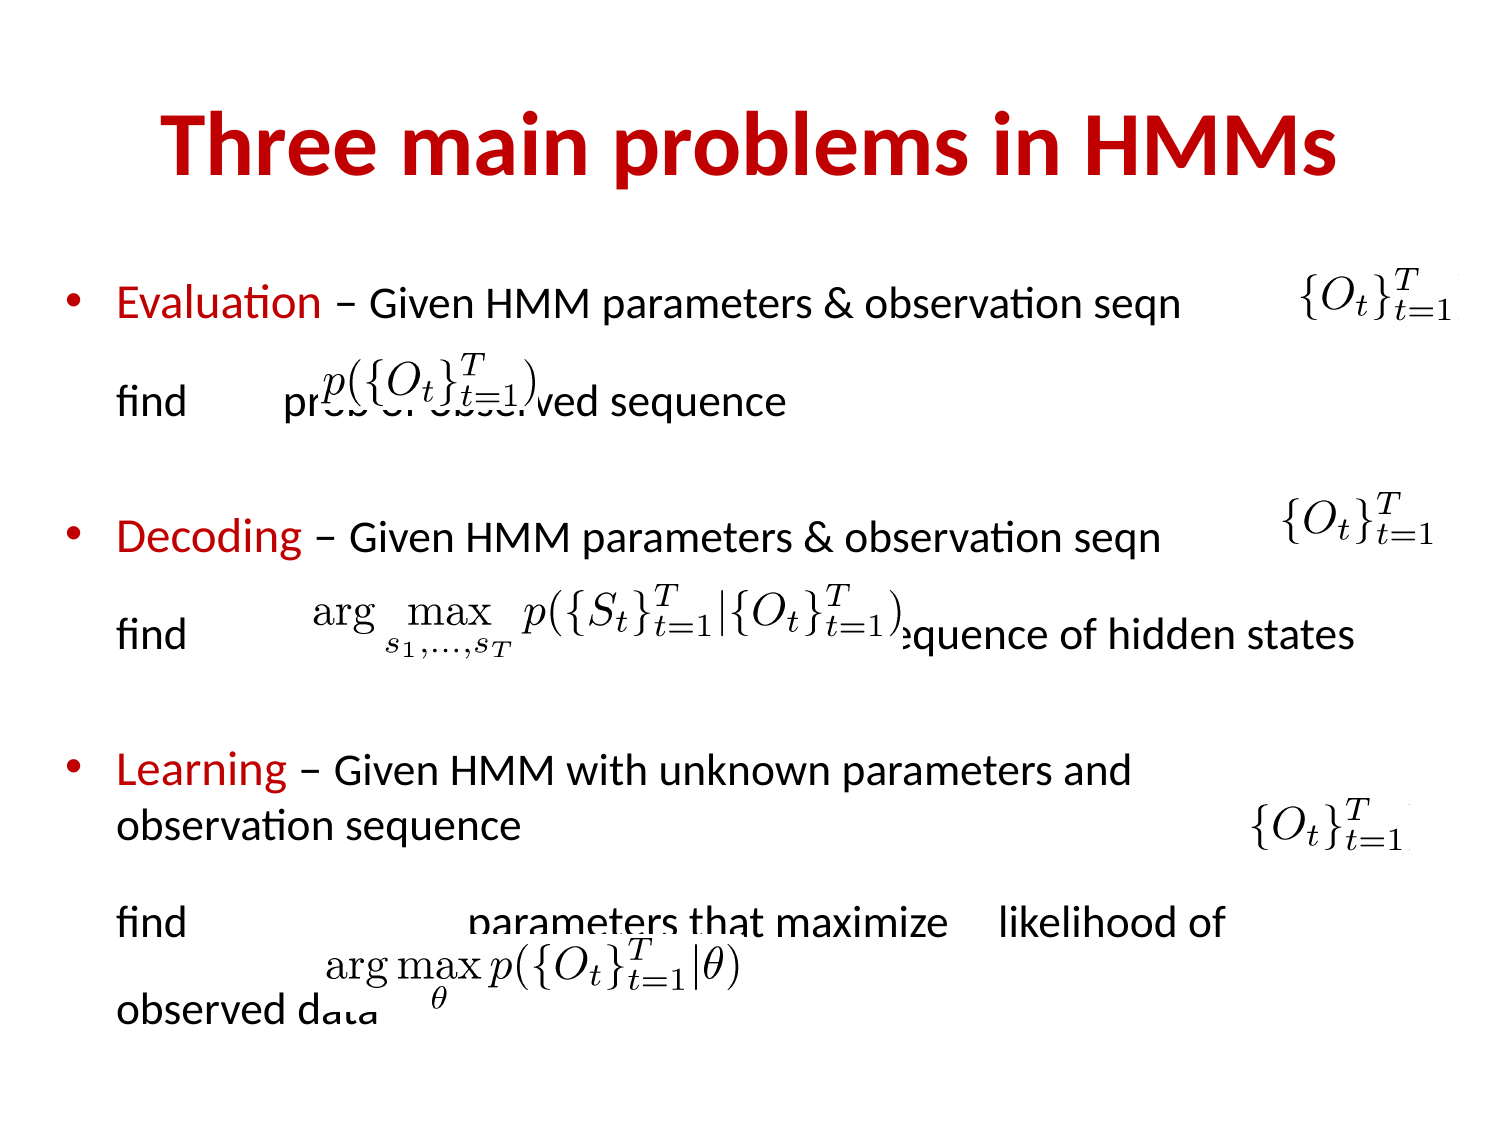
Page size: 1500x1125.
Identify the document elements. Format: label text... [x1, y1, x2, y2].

title Three main problems in HMMs [75, 45, 1425, 233]
picture [1244, 767, 1410, 894]
picture [1274, 462, 1441, 588]
picture [312, 580, 903, 664]
picture [324, 934, 742, 1013]
picture [1292, 238, 1459, 364]
picture [317, 349, 538, 410]
list Evaluation – Given HMM parameters & observation seqn find prob of observed sequence Decoding – Given HMM parameters & observation seqn find most probable sequence of hidden states Learning – Given HMM with unknown parameters and observation sequence find parameters that maximize likelihood of observed data [50, 262, 1400, 1100]
